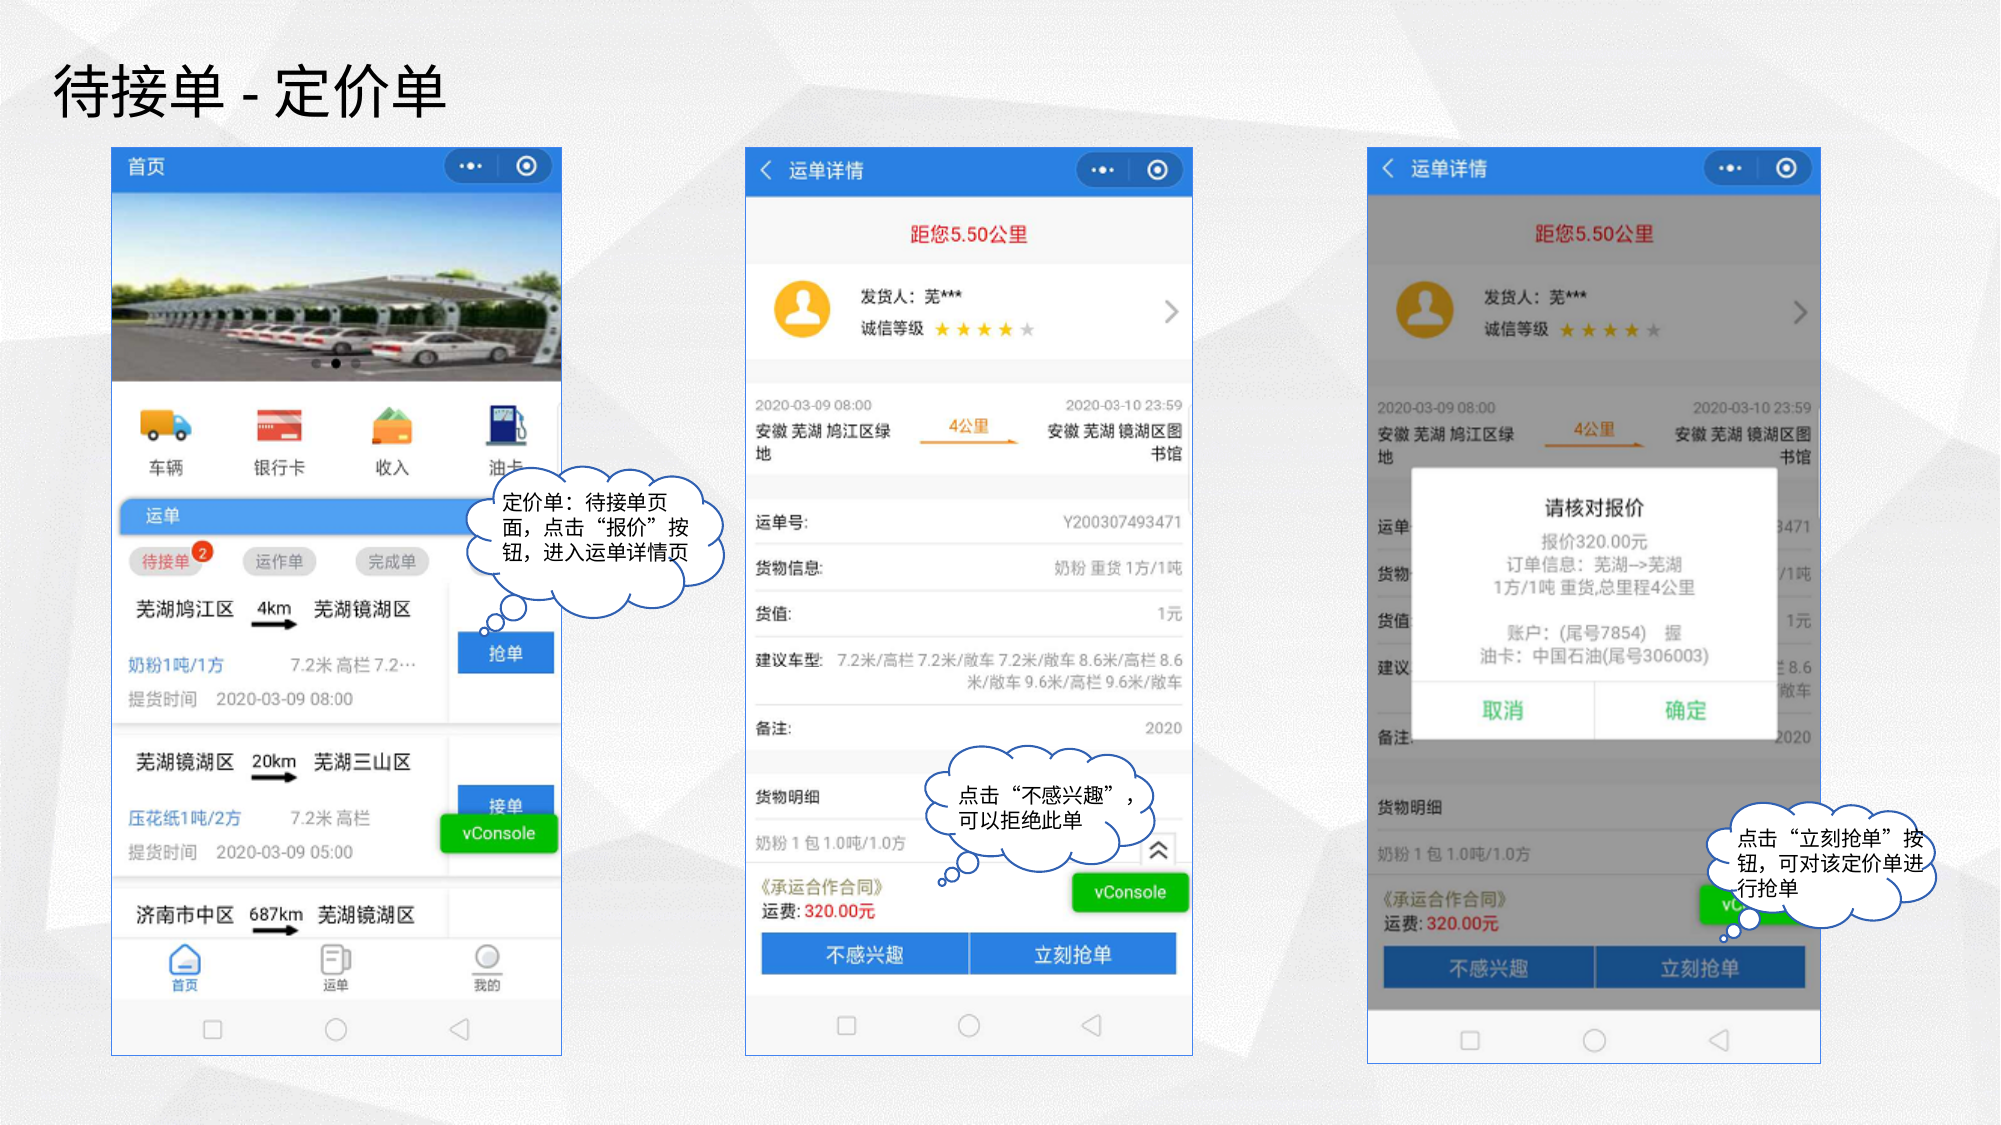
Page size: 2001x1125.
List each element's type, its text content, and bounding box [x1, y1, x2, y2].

text_box 待接单-定价单 [37, 55, 746, 121]
text_box [1821, 803, 1911, 818]
text_box 点击“立刻抢单”按钮，可对该定价单进行抢单 [1821, 818, 1959, 909]
text_box [562, 465, 693, 482]
text_box [562, 572, 720, 620]
picture [0, 0, 2001, 1125]
text_box [1821, 909, 1900, 930]
text_box 定价单：待接单页面，点击“报价”按钮，进入运单详情页 [562, 482, 724, 572]
